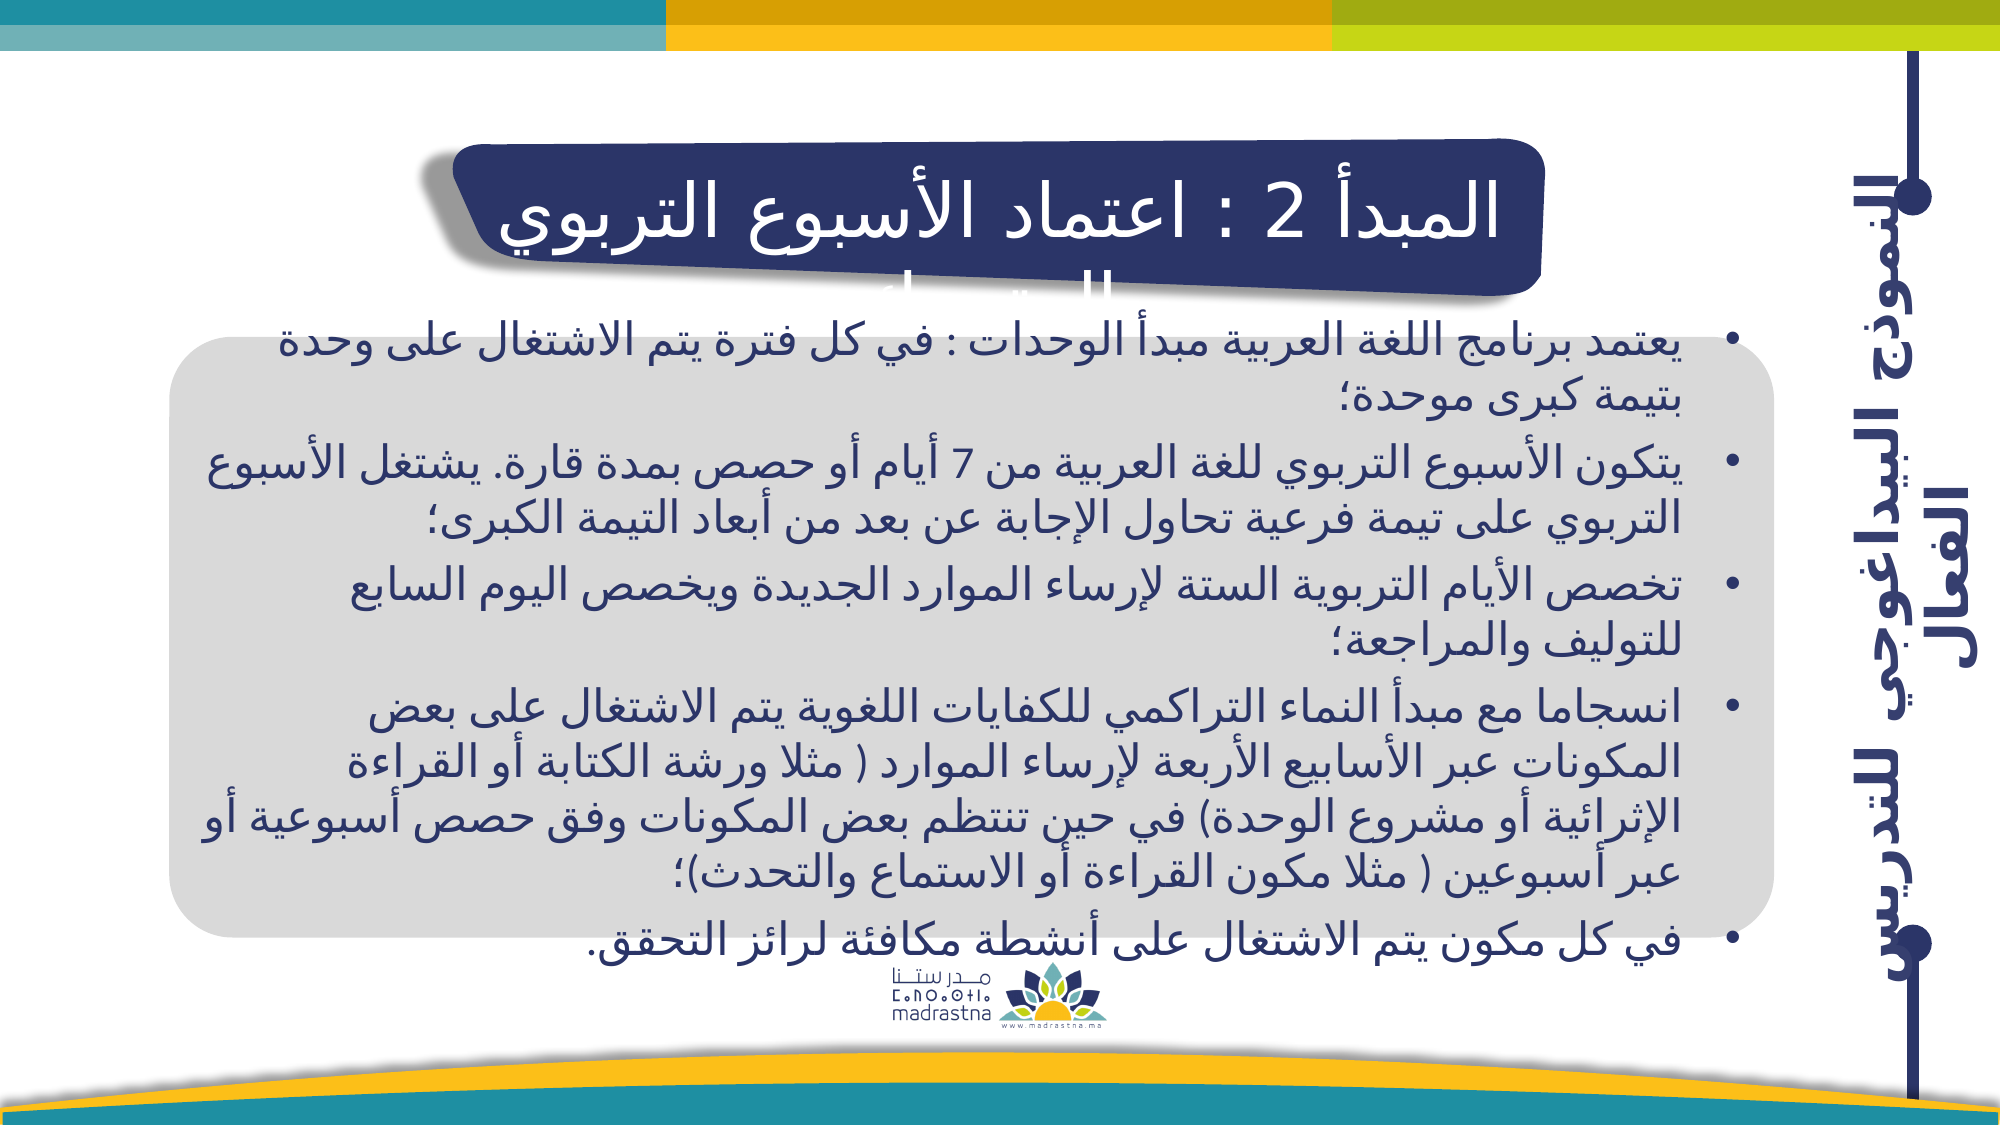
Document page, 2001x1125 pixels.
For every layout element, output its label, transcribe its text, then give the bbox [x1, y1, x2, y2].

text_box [1894, 925, 1931, 1052]
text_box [0, 1052, 2000, 1125]
text_box يعتمد برنامج اللغة العربية مبدأ الوحدات : في كل فترة يتم الاشتغال على وحدة بتيمة كبرى موحدة؛ يتكون الأسبوع التربوي للغة العربية من 7 أيام أو حصص بمدة قارة. يشتغل الأسبوع التربوي على تيمة فرعية تحاول الإجابة عن بعد من أبعاد التيمة الكبرى؛ تخصص الأيام التربوية الستة لإرساء الموارد الجديدة ويخصص اليوم السابع للتوليف والمراجعة؛ انسجاما مع مبدأ النماء التراكمي للكفايات اللغوية يتم الاشتغال على بعض المكونات عبر الأسابيع الأربعة لإرساء الموارد ( مثلا ورشة الكتابة أو القراءة الإثرائية أو مشروع الوحدة) في حين تنتظم بعض المكونات وفق حصص أسبوعية أو عبر أسبوعين ( مثلا مكون القراءة أو الاستماع والتحدث)؛ في كل مكون يتم الاشتغال على أنشطة مكافئة لرائز التحقق. [168, 335, 1776, 939]
picture [893, 962, 1107, 1028]
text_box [0, 0, 2000, 52]
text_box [1894, 52, 1931, 215]
text_box النموذج البيداغوجي للتدريس الفعال [1832, 136, 1988, 1021]
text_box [447, 100, 1553, 352]
